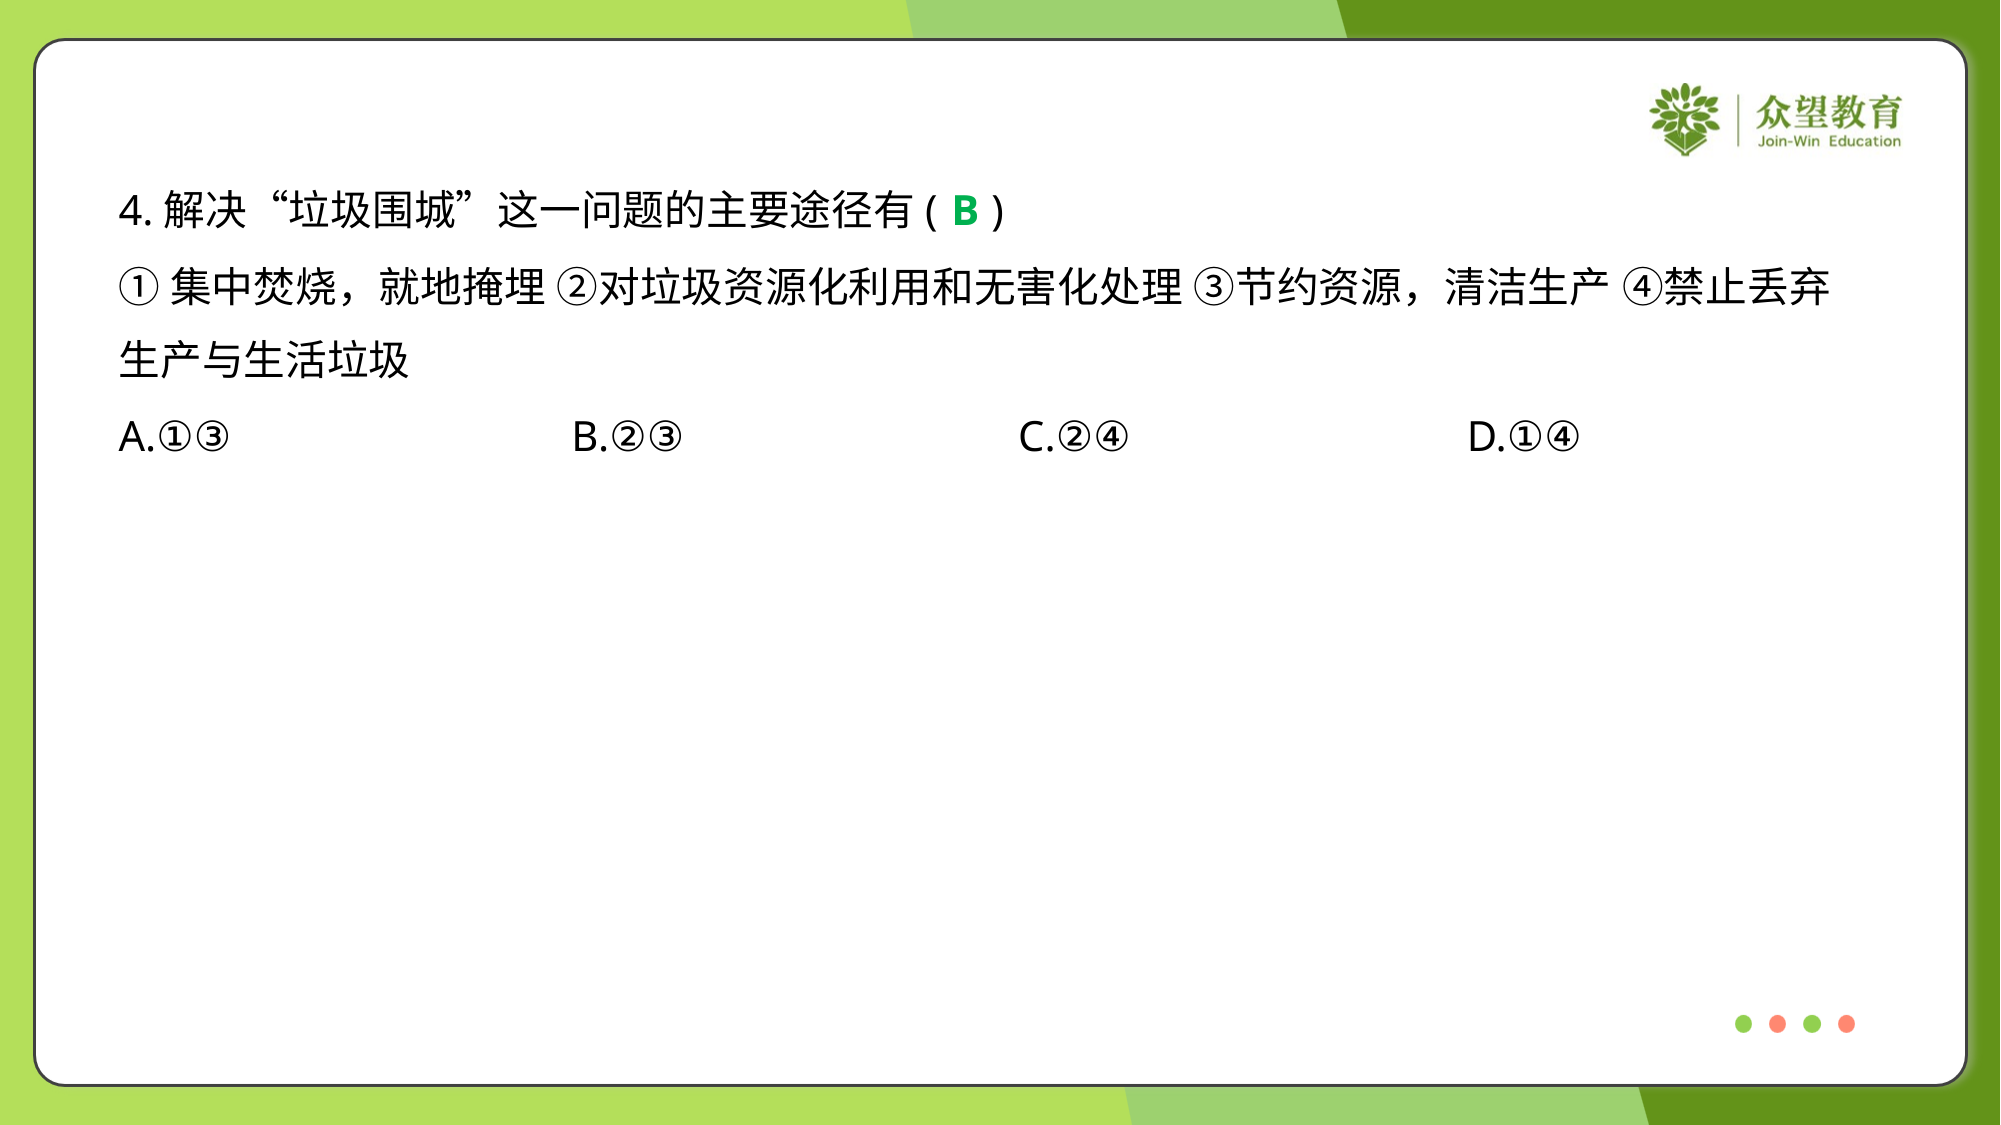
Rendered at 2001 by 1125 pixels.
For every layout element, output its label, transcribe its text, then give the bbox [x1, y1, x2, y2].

text_box ①集中焚烧，就地掩埋 ②对垃圾资源化利用和无害化处理 ③节约资源，清洁生产 ④禁止丢弃 生产与生活垃圾 [118, 235, 1883, 376]
text_box 4.解决“垃圾围城”这一问题的主要途径有( ) [118, 158, 935, 226]
text_box 4.解决“垃圾围城”这一问题的主要途径有( ) [995, 158, 1883, 226]
text_box B [935, 158, 995, 226]
text_box A.①③ B.②③ C.②④ D.①④ [118, 385, 1883, 452]
picture [0, 0, 2000, 1125]
